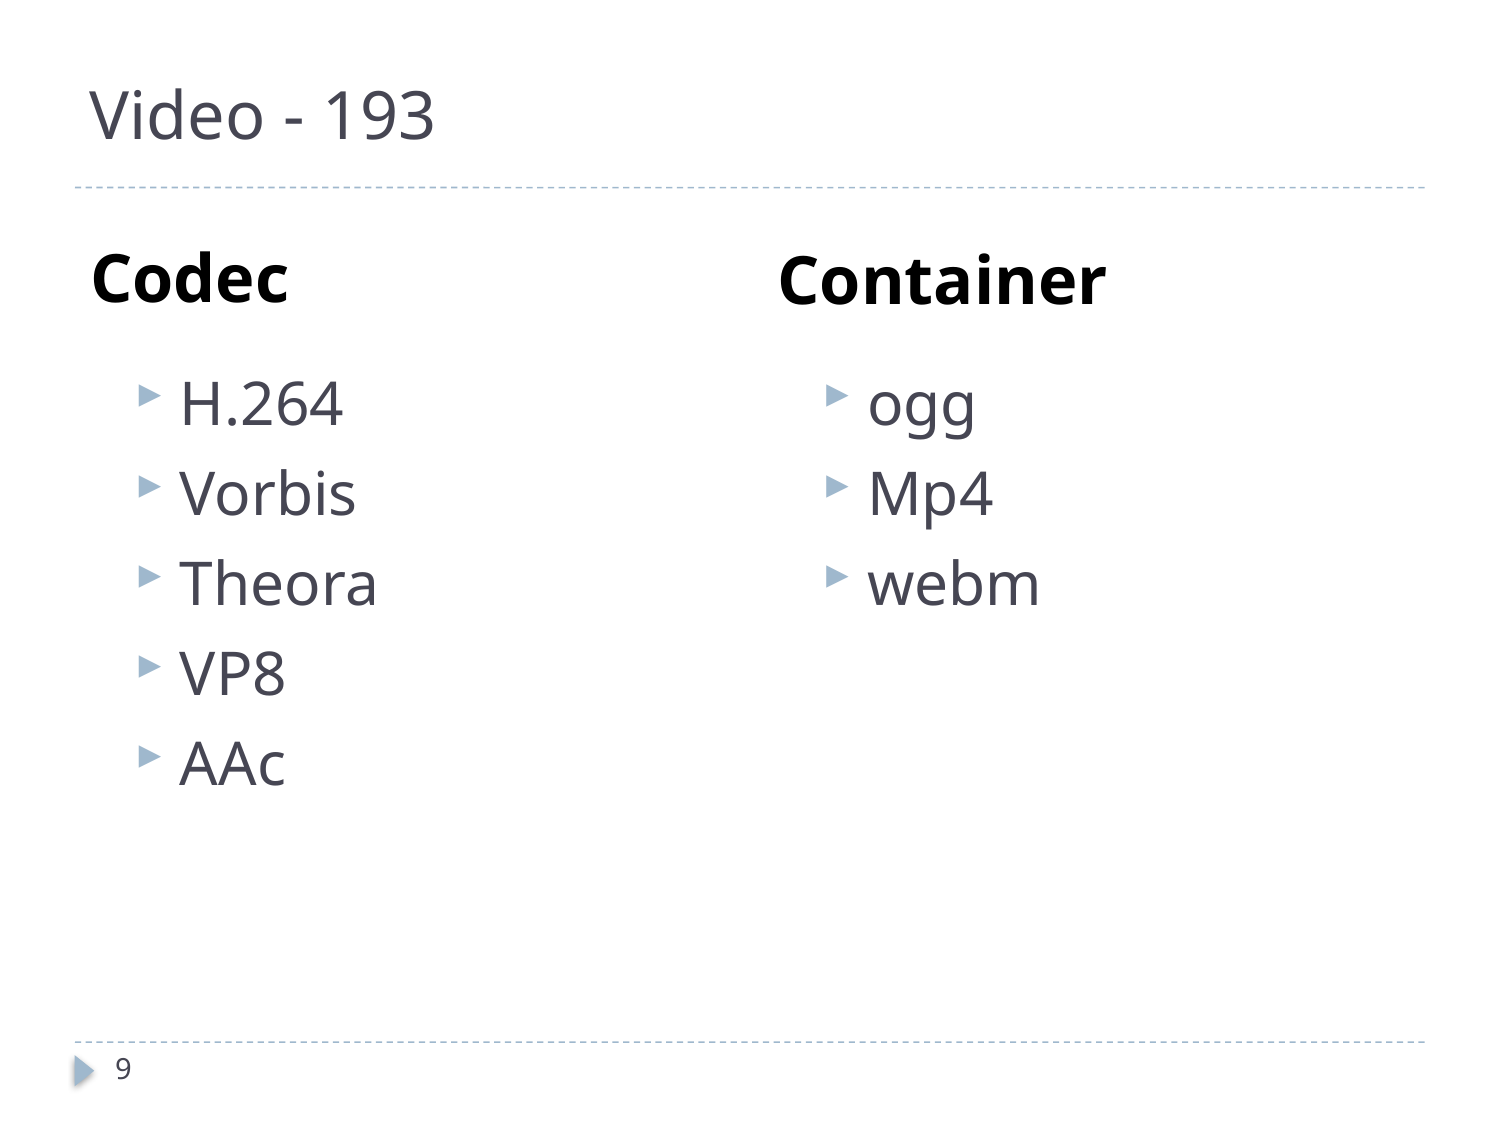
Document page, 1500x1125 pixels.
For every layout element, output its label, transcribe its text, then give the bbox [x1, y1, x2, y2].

list Container [762, 212, 1426, 325]
slide_number 9 [100, 1042, 426, 1103]
list H.264 Vorbis Theora VP8 AAc [75, 350, 738, 1013]
list ogg Mp4 webm [762, 350, 1425, 1013]
title Video - 193 [75, 37, 1425, 188]
list Codec [75, 210, 738, 324]
